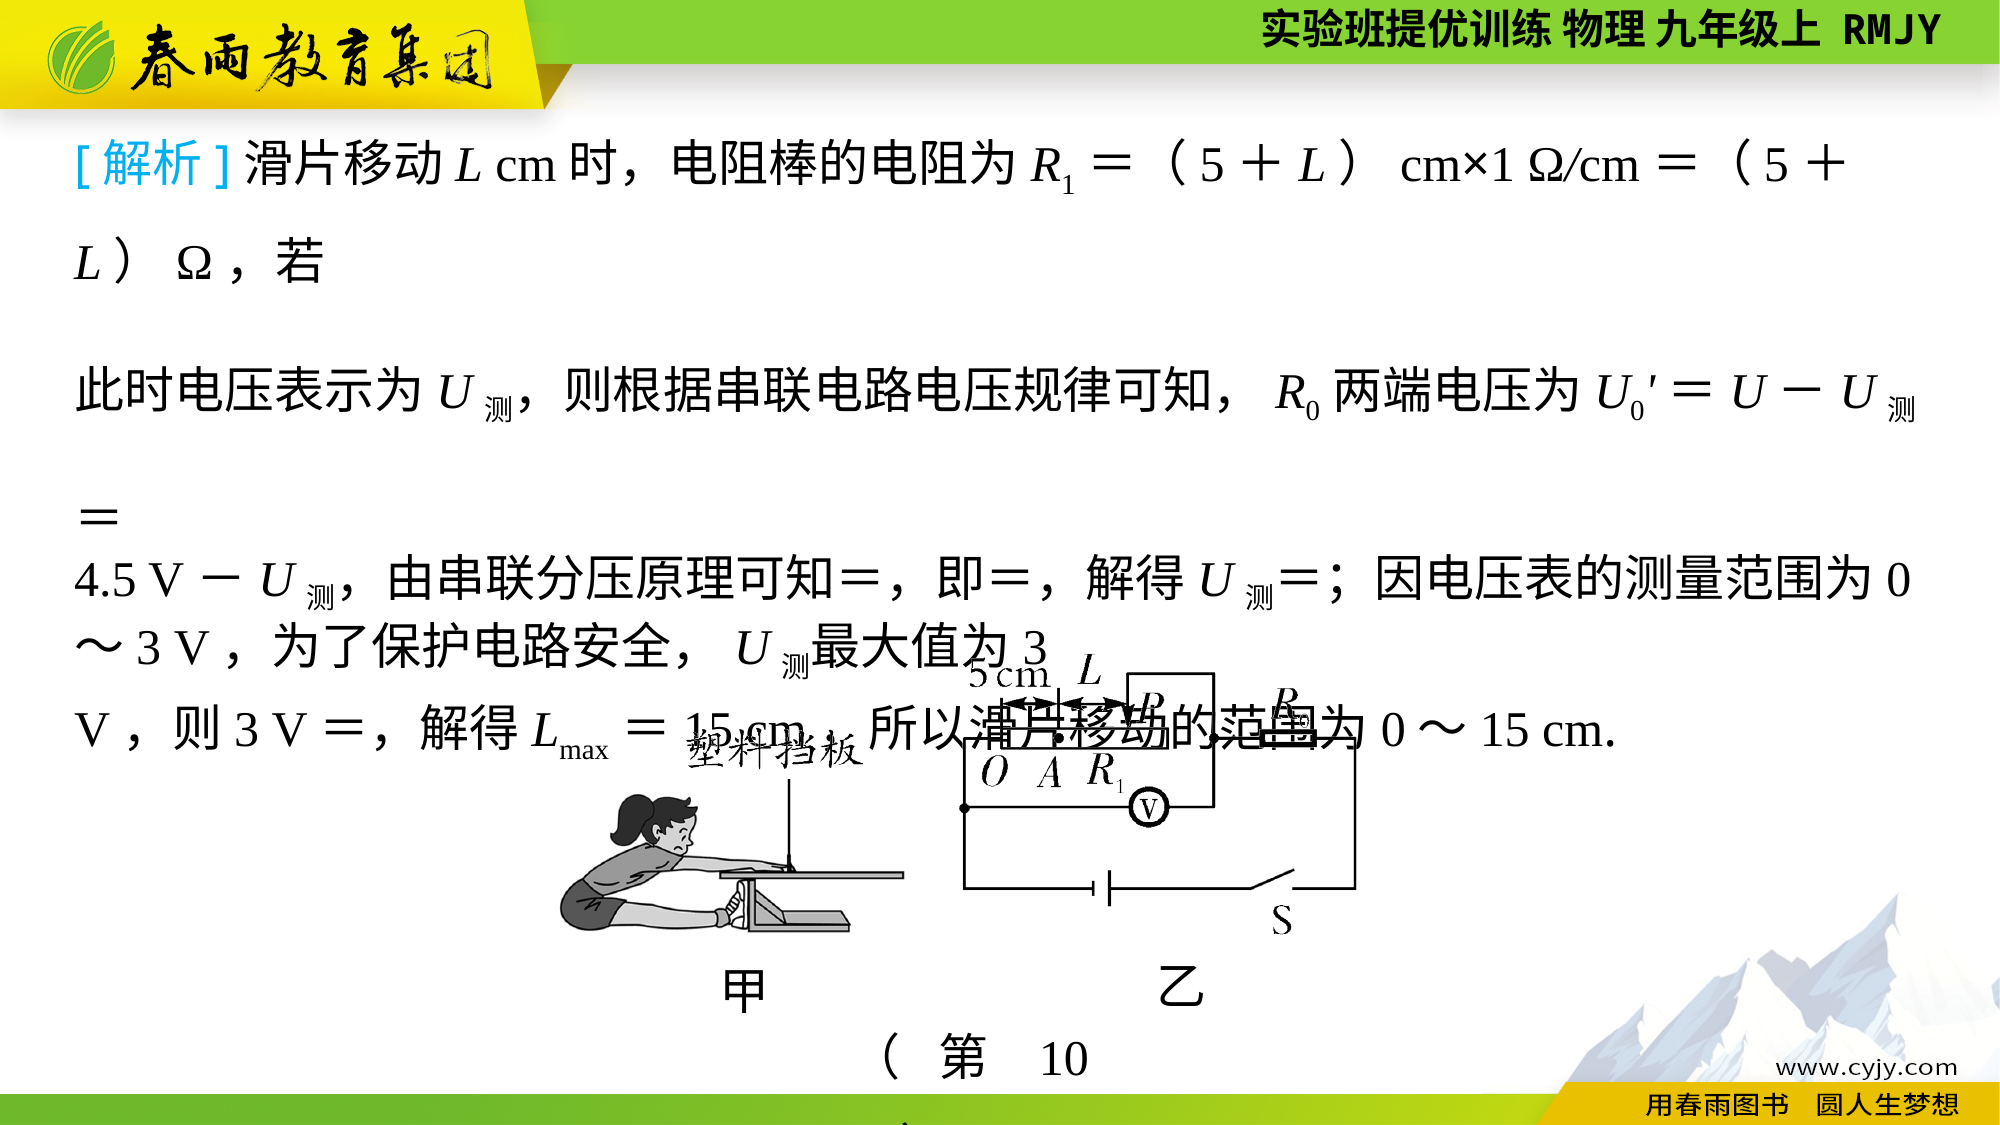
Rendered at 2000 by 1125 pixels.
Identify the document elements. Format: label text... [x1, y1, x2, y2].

text_box （第10题） [835, 988, 1116, 1093]
text_box 甲 [705, 950, 785, 1027]
text_box 乙 [1142, 950, 1222, 1023]
picture [0, 0, 2000, 1125]
text_box [869, 267, 1067, 373]
